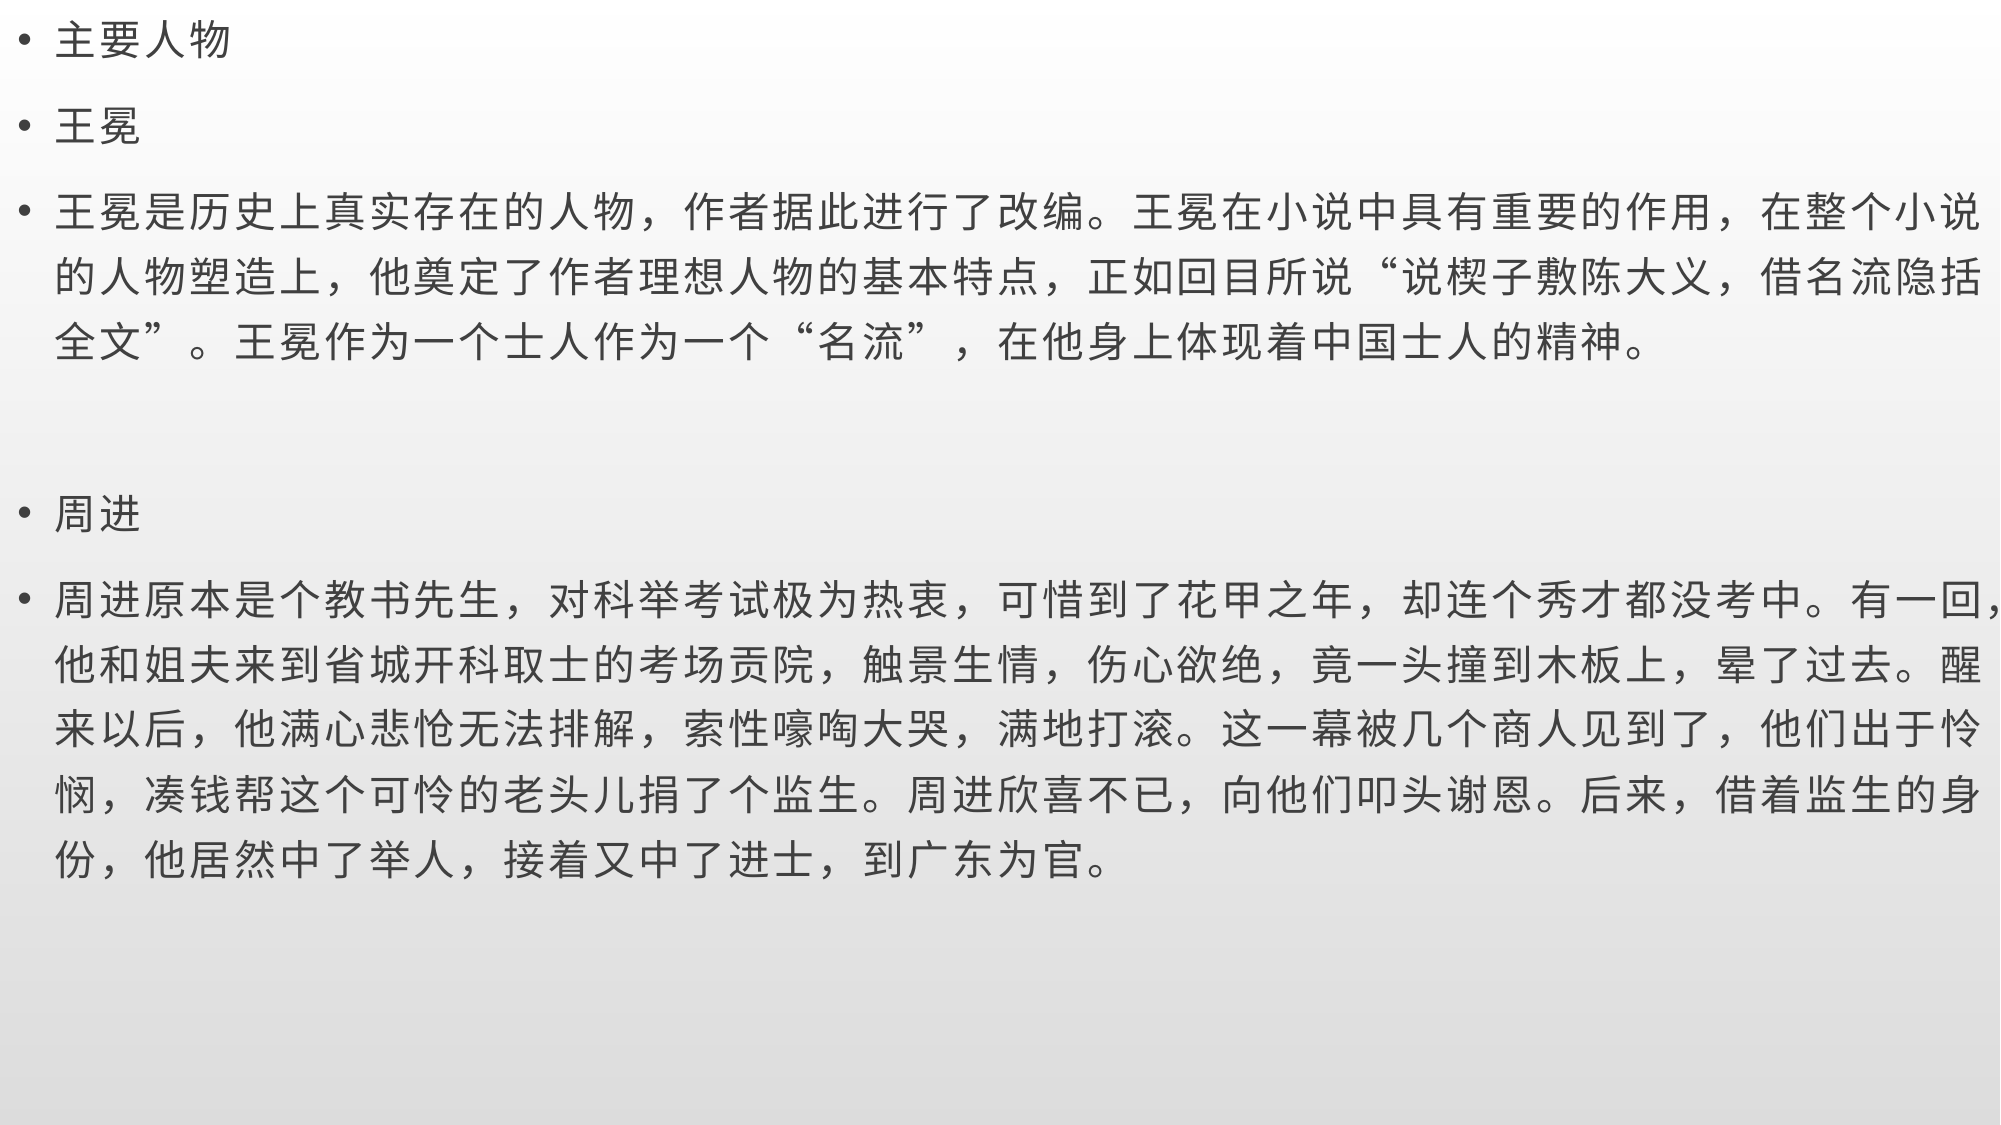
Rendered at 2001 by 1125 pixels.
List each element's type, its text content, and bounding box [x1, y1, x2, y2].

list 主要人物 王冕 王冕是历史上真实存在的人物，作者据此进行了改编。王冕在小说中具有重要的作用，在整个小说的人物塑造上，他奠定了作者理想人物的基本特点，正如回目所说“说楔子敷陈大义，借名流隐括全文”。王冕作为一个士人作为一个“名流”，在他身上体现着中国士人的精神。 周进 周进原本是个教书先生，对科举考试极为热衷，可惜到了花甲之年，却连个秀才都没考中。有一回，他和姐夫来到省城开科取士的考场贡院，触景生情，伤心欲绝，竟一头撞到木板上，晕了过去。醒来以后，他满心悲怆无法排解，索性嚎啕大哭，满地打滚。这一幕被几个商人见到了，他们出于怜悯，凑钱帮这个可怜的老头儿捐了个监生。周进欣喜不已，向他们叩头谢恩。后来，借着监生的身份，他居然中了举人，接着又中了进士，到广东为官。 [0, 0, 2000, 1125]
